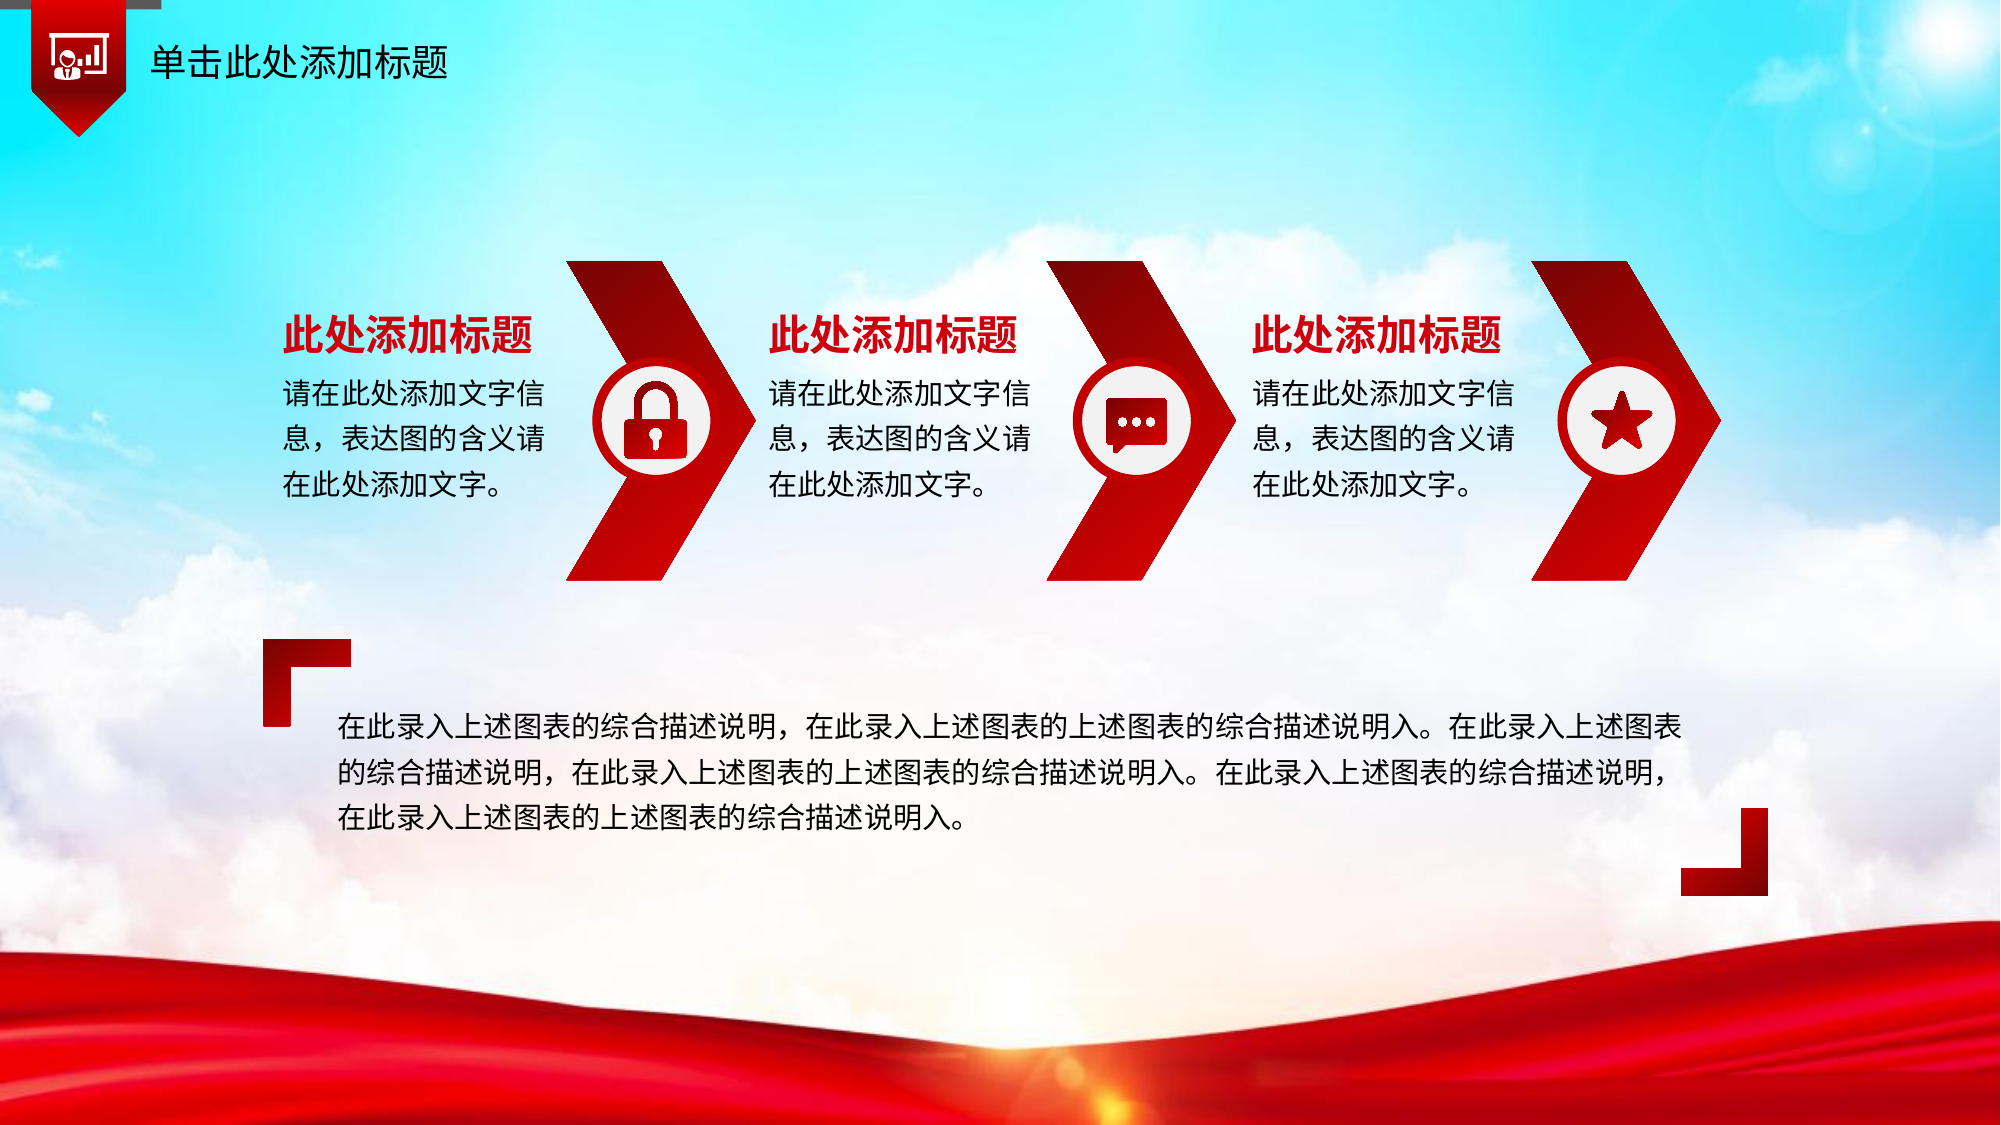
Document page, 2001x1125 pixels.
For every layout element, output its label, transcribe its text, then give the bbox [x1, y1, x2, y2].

text_box 请在此处添加文字信息，表达图的含义请在此处添加文字。 [1237, 357, 1557, 554]
text_box 在此录入上述图表的综合描述说明，在此录入上述图表的上述图表的综合描述说明入。在此录入上述图表的综合描述说明，在此录入上述图表的上述图表的综合描述说明入。在此录入上述图表的综合描述说明，在此录入上述图表的上述图表的综合描述说明入。 [322, 690, 1725, 842]
text_box [1529, 260, 1722, 582]
text_box [1681, 808, 1768, 896]
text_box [1077, 361, 1196, 480]
text_box 此处添加标题 [1236, 301, 1517, 367]
text_box [127, 0, 162, 10]
text_box 此处添加标题 [267, 301, 548, 357]
text_box 请在此处添加文字信息，表达图的含义请在此处添加文字。 [267, 357, 587, 554]
text_box [0, 0, 31, 10]
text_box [31, 0, 127, 138]
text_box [1562, 361, 1681, 480]
text_box 请在此处添加文字信息，表达图的含义请在此处添加文字。 [753, 357, 1073, 554]
text_box 此处添加标题 [753, 301, 1034, 357]
text_box 单击此处添加标题 [137, 33, 472, 90]
text_box [564, 260, 753, 582]
text_box [263, 639, 351, 727]
picture [0, 0, 2001, 1125]
text_box [1045, 260, 1237, 582]
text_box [596, 361, 716, 480]
